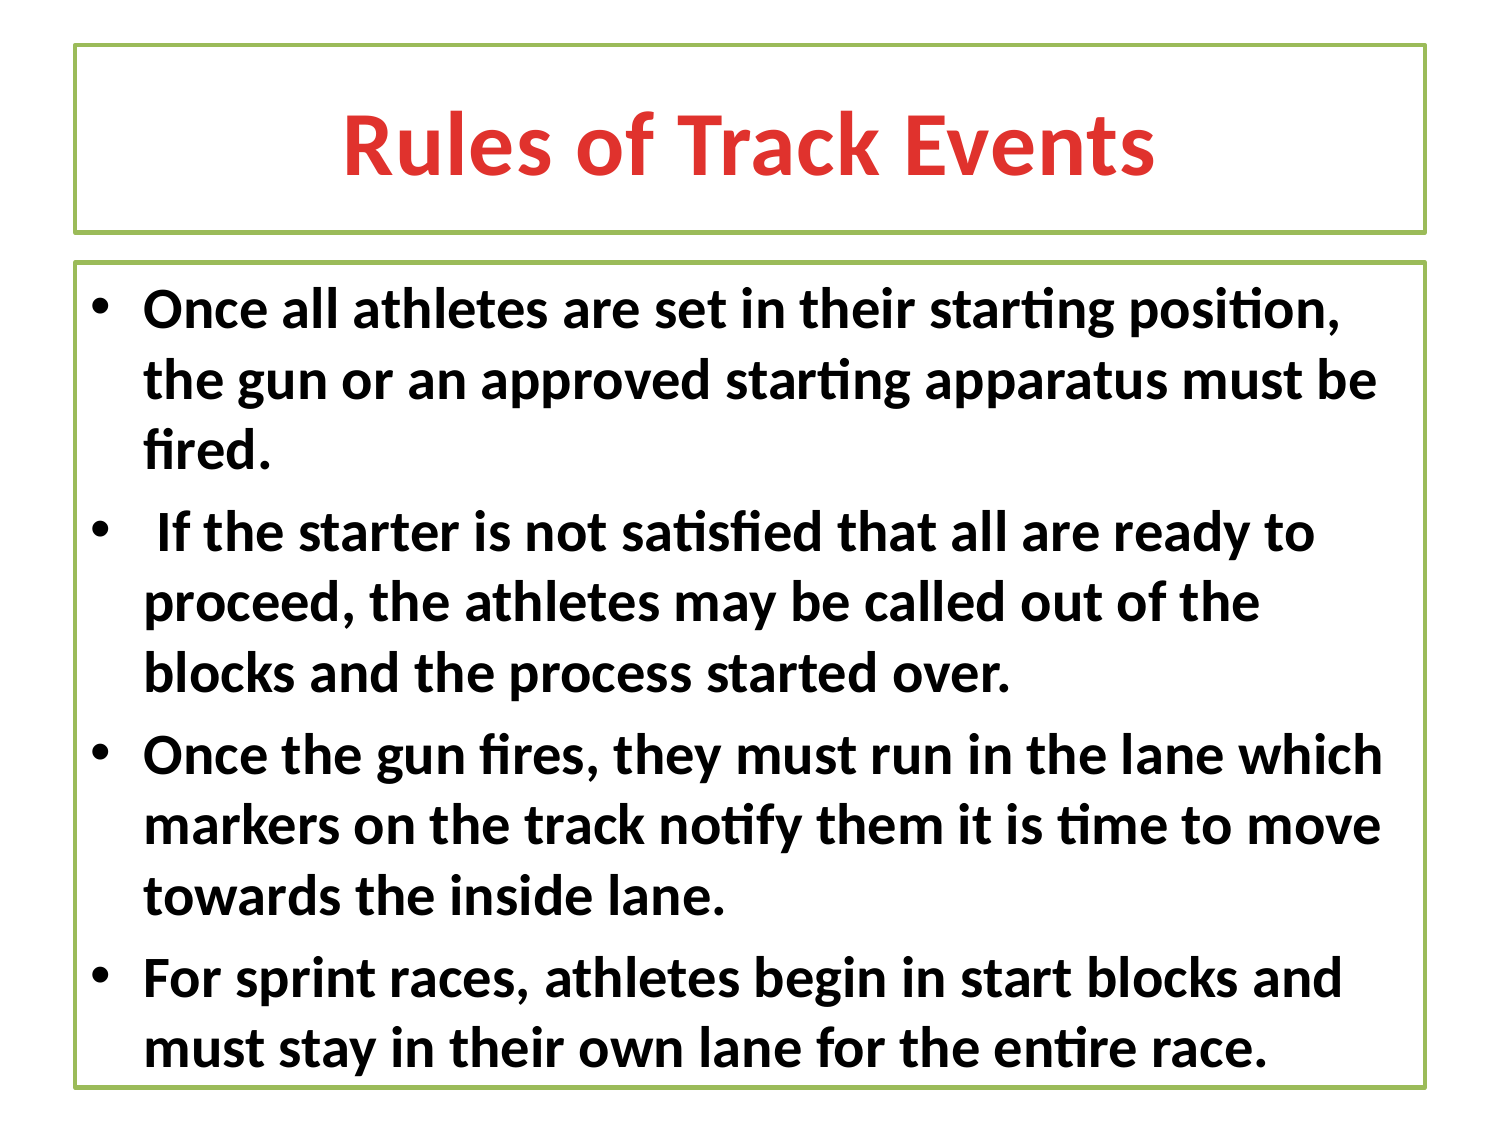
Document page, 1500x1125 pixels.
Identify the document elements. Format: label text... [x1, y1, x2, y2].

list Once all athletes are set in their starting position, the gun or an approved starting apparatus must be fired. If the starter is not satisfied that all are ready to proceed, the athletes may be called out of the blocks and the process started over. Once the gun fires, they must run in the lane which markers on the track notify them it is time to move towards the inside lane. For sprint races, athletes begin in start blocks and must stay in their own lane for the entire race. [73, 260, 1427, 1090]
title Rules of Track Events [73, 43, 1427, 235]
